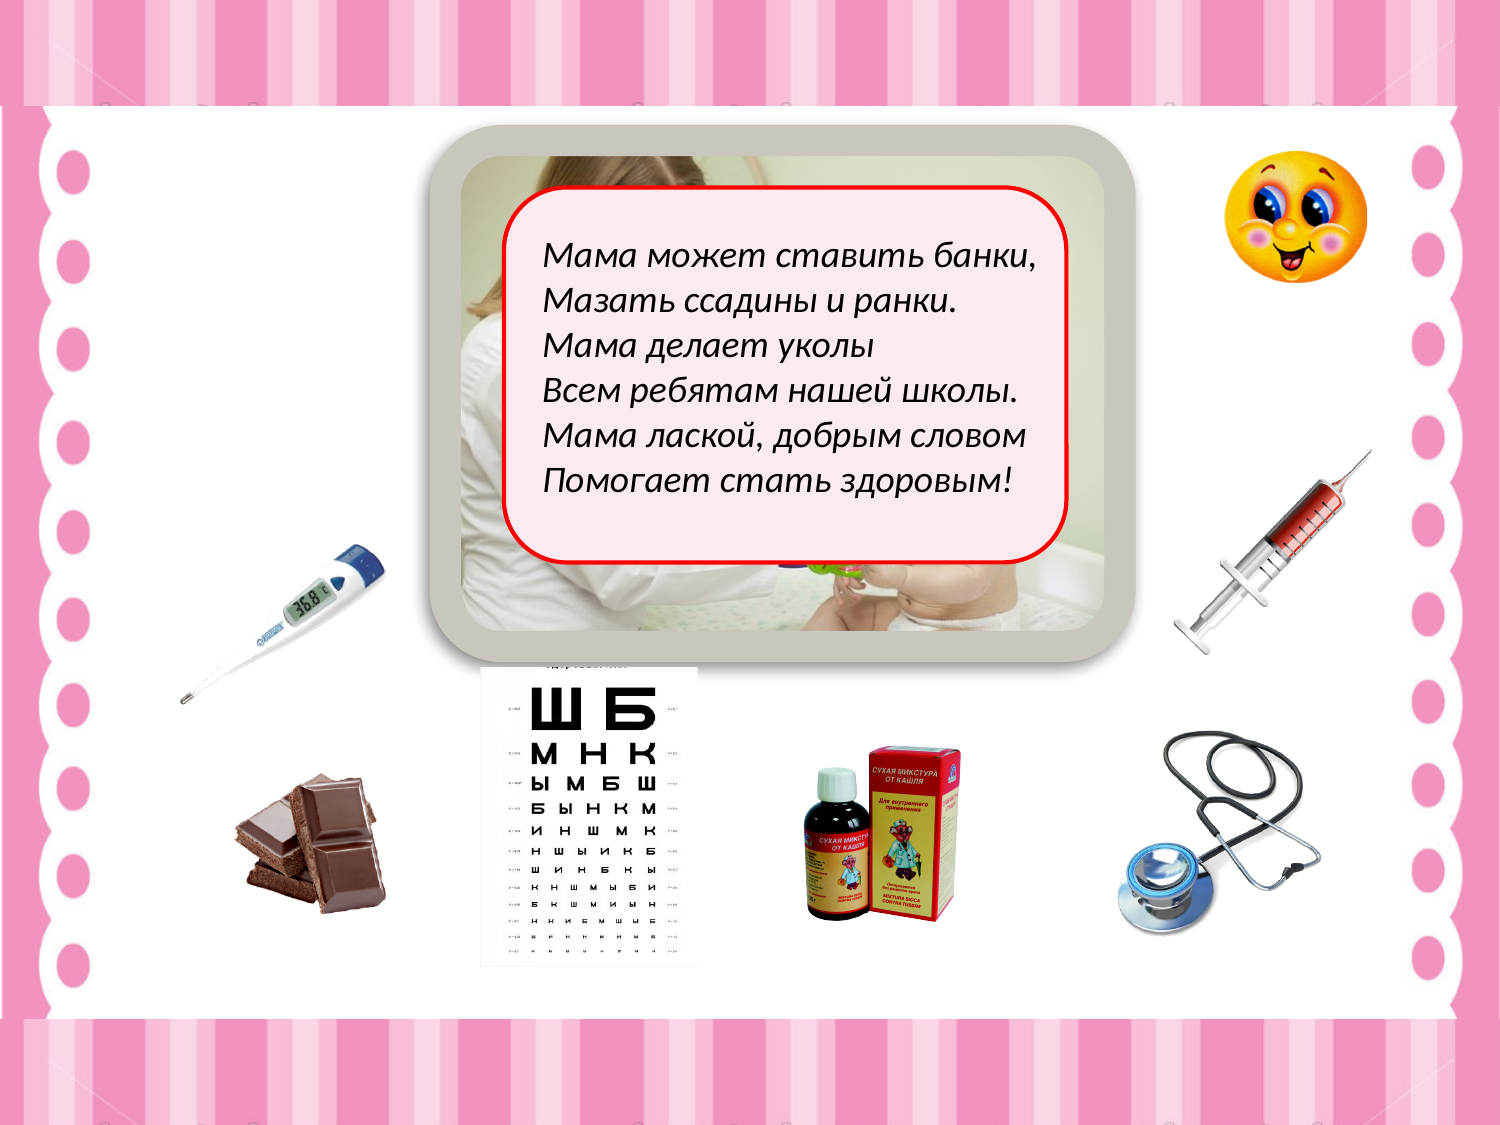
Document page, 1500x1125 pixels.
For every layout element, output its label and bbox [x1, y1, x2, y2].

picture [0, 0, 1500, 1125]
text_box [503, 187, 1067, 563]
